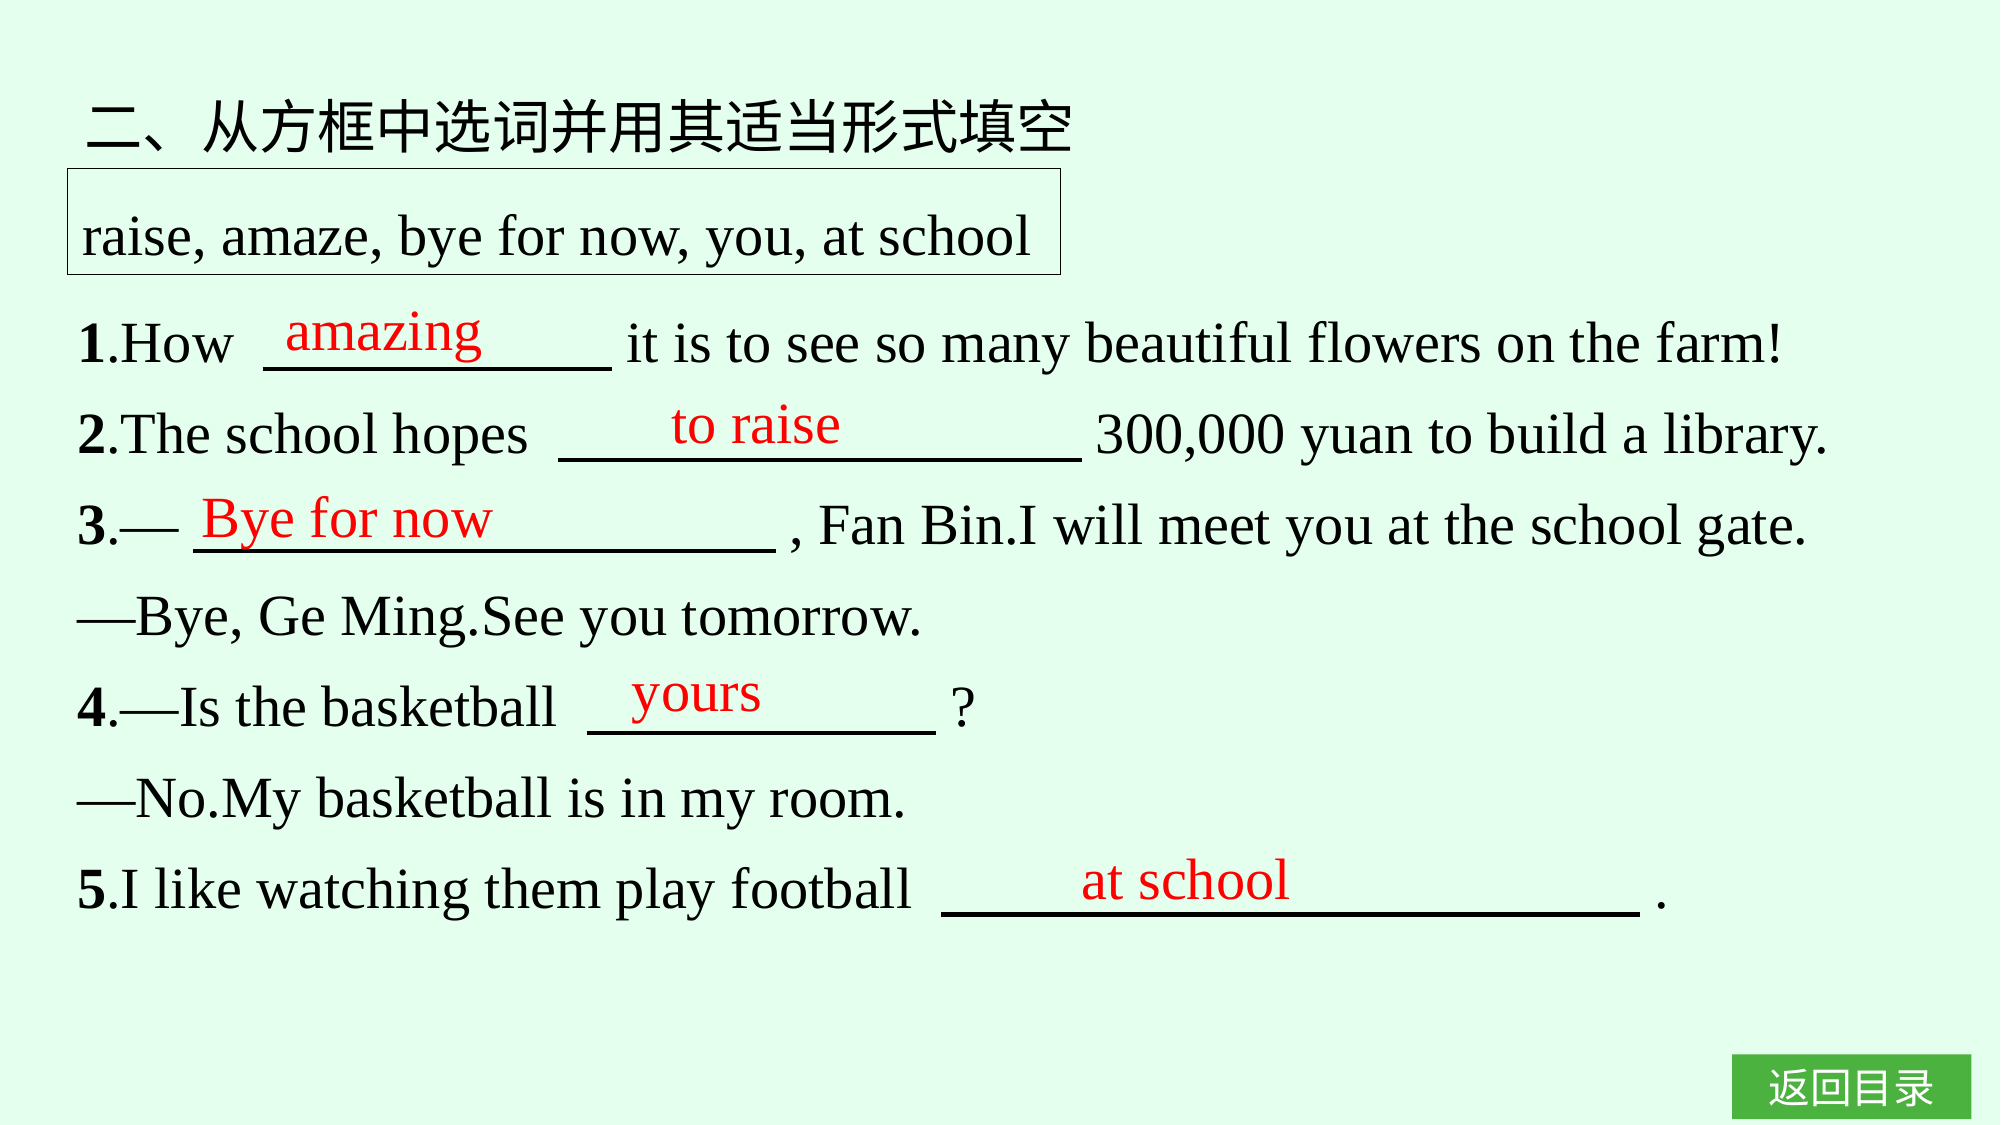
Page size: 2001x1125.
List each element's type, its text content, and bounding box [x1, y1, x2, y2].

text_box 1.How it is to see so many beautiful flowers on the farm! 2.The school hopes 300,000 yuan to build a library. 3.— , Fan Bin.I will meet you at the school gate. —Bye, Ge Ming.See you tomorrow. 4.—Is the basketball ? —No.My basketball is in my room. 5.I like watching them play football . [62, 275, 1938, 928]
text_box 二、从方框中选词并用其适当形式填空 [69, 61, 1103, 168]
text_box raise, amaze, bye for now, you, at school [67, 168, 1061, 275]
text_box yours [617, 631, 777, 731]
text_box at school [1067, 820, 1306, 919]
text_box to raise [656, 363, 856, 463]
text_box Bye for now [187, 457, 581, 557]
text_box amazing [270, 270, 570, 370]
